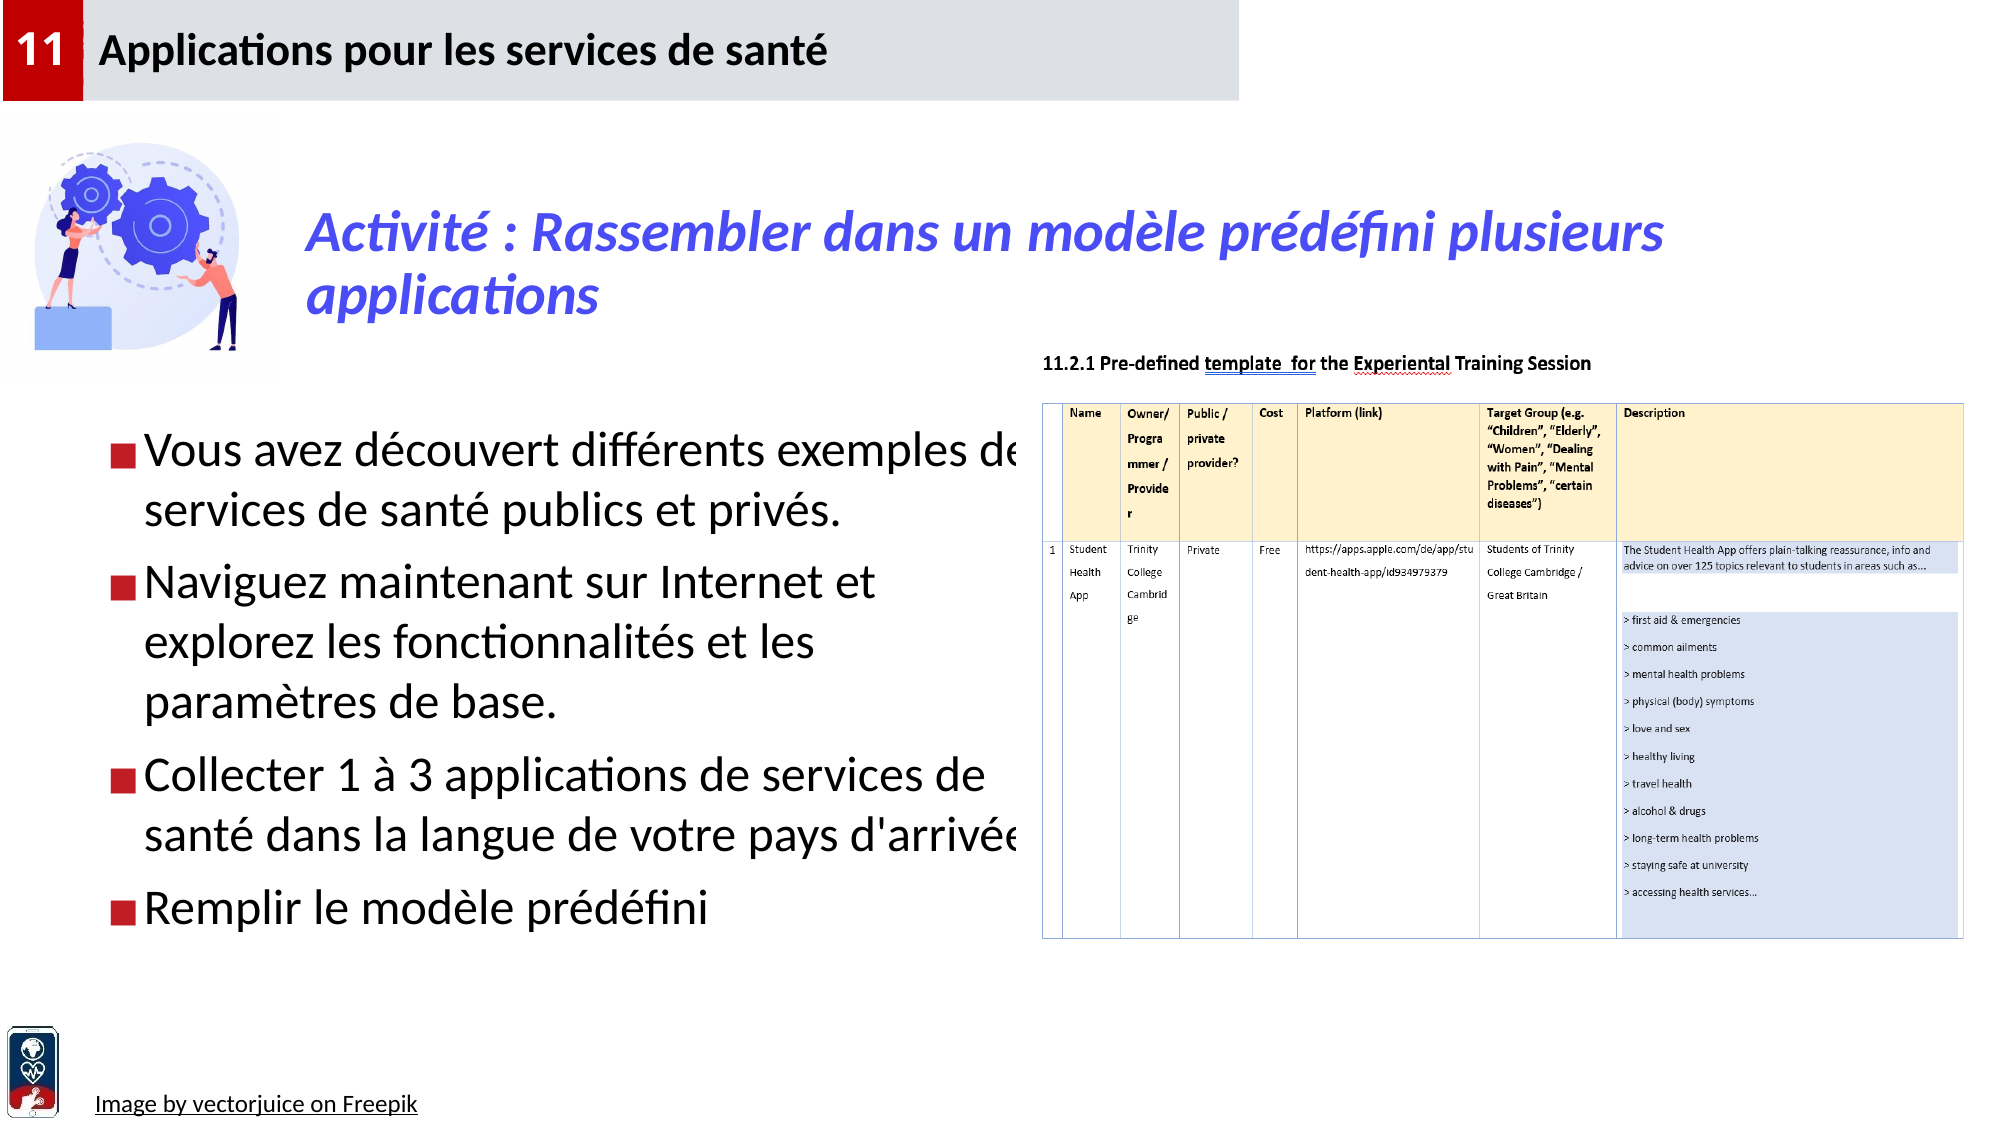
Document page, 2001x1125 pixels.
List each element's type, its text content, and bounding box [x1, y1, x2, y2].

text_box [3, 0, 83, 11]
text_box 11 [44, 101, 155, 107]
picture [7, 1026, 59, 1118]
title Activité : Rassembler dans un modèle prédéfini plusieurs applications [291, 214, 1906, 314]
text_box 1 [19, 101, 44, 107]
text_box Image by vectorjuice on Freepik [79, 1079, 611, 1125]
picture [1016, 332, 1970, 956]
text_box 11 [0, 11, 97, 83]
text_box Applications pour les services de santé [83, 0, 1240, 101]
text_box [3, 83, 83, 101]
picture [0, 109, 275, 385]
list Vous avez découvert différents exemples de services de santé publics et privés. Naviguez maintenant sur Internet et explorez les fonctionnalités et les paramètres de base. Collecter 1 à 3 applications de services de santé dans la langue de votre pays d'arrivée Remplir le modèle prédéfini [91, 409, 1052, 1125]
